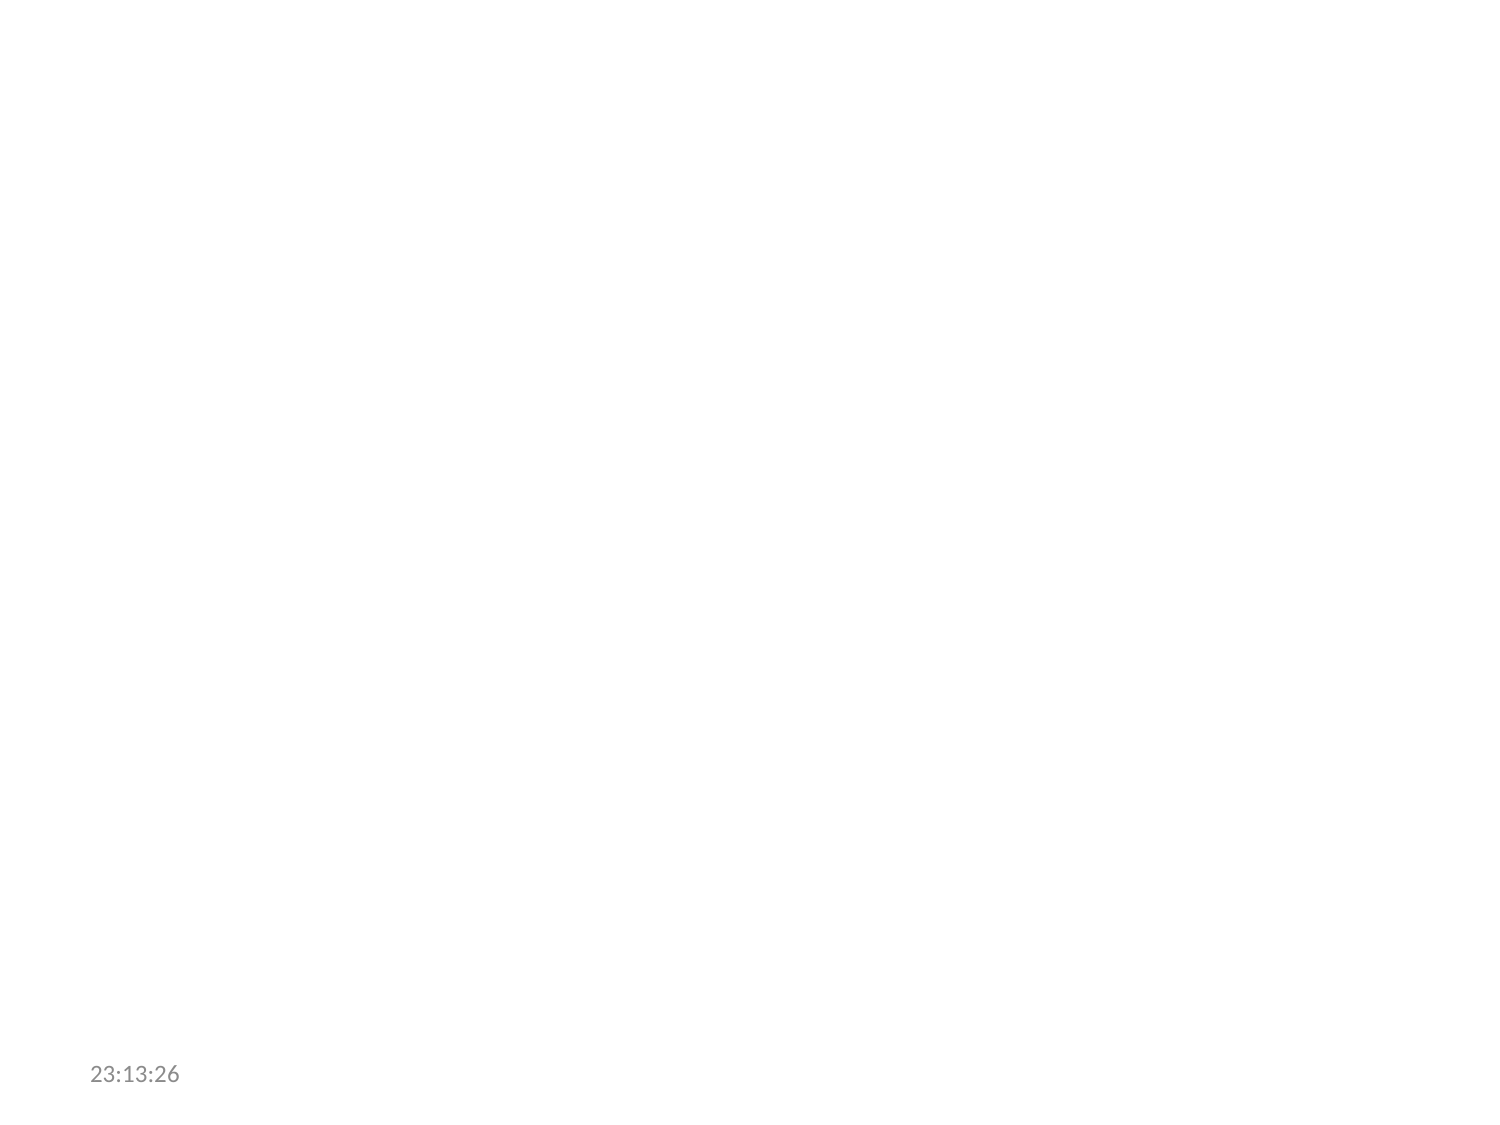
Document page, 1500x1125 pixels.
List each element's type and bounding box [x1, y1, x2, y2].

slide_number [75, 1042, 425, 1103]
